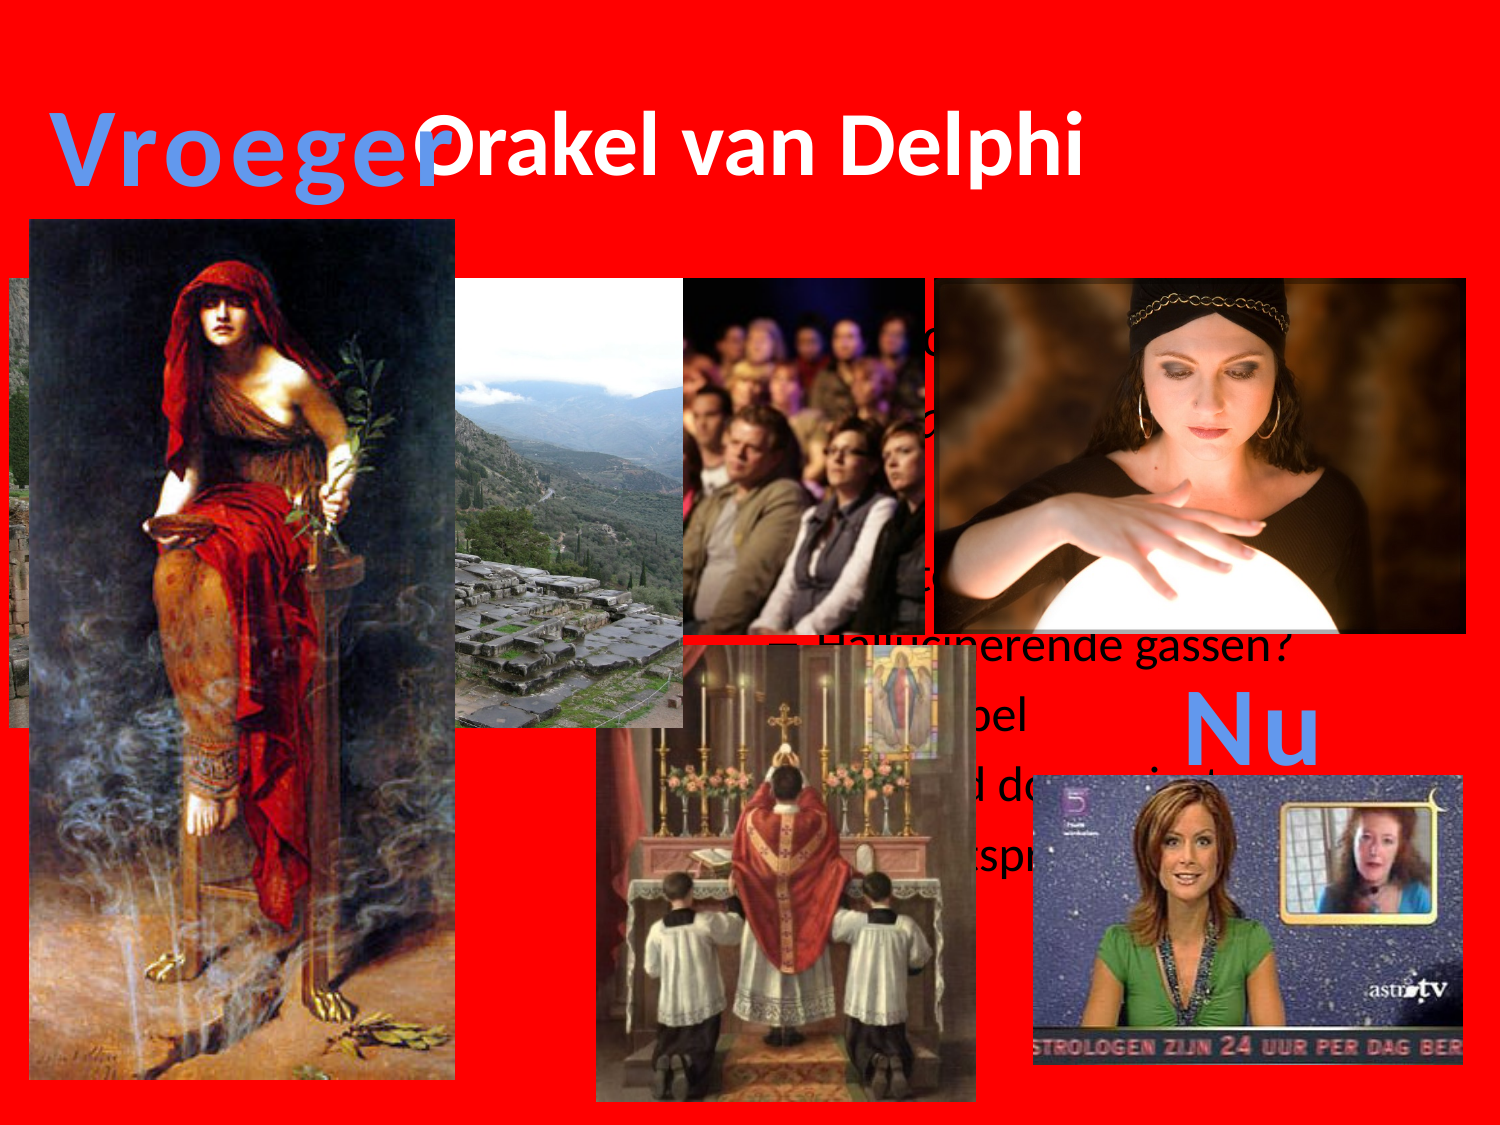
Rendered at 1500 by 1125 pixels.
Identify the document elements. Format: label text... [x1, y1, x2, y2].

picture [1033, 774, 1463, 1065]
text_box Nu [1167, 645, 1339, 773]
picture [8, 219, 976, 1102]
text_box Vroeger [34, 66, 471, 217]
list Goden om advies te vragen Voor wat, hoort wat Pythia Priesteres in trance Hallucinerende gassen? Gebrabbel Vertaald door priesters Vage uitspraken [976, 290, 1483, 1000]
title Orakel van Delphi [75, 45, 1425, 233]
picture [933, 278, 1467, 634]
